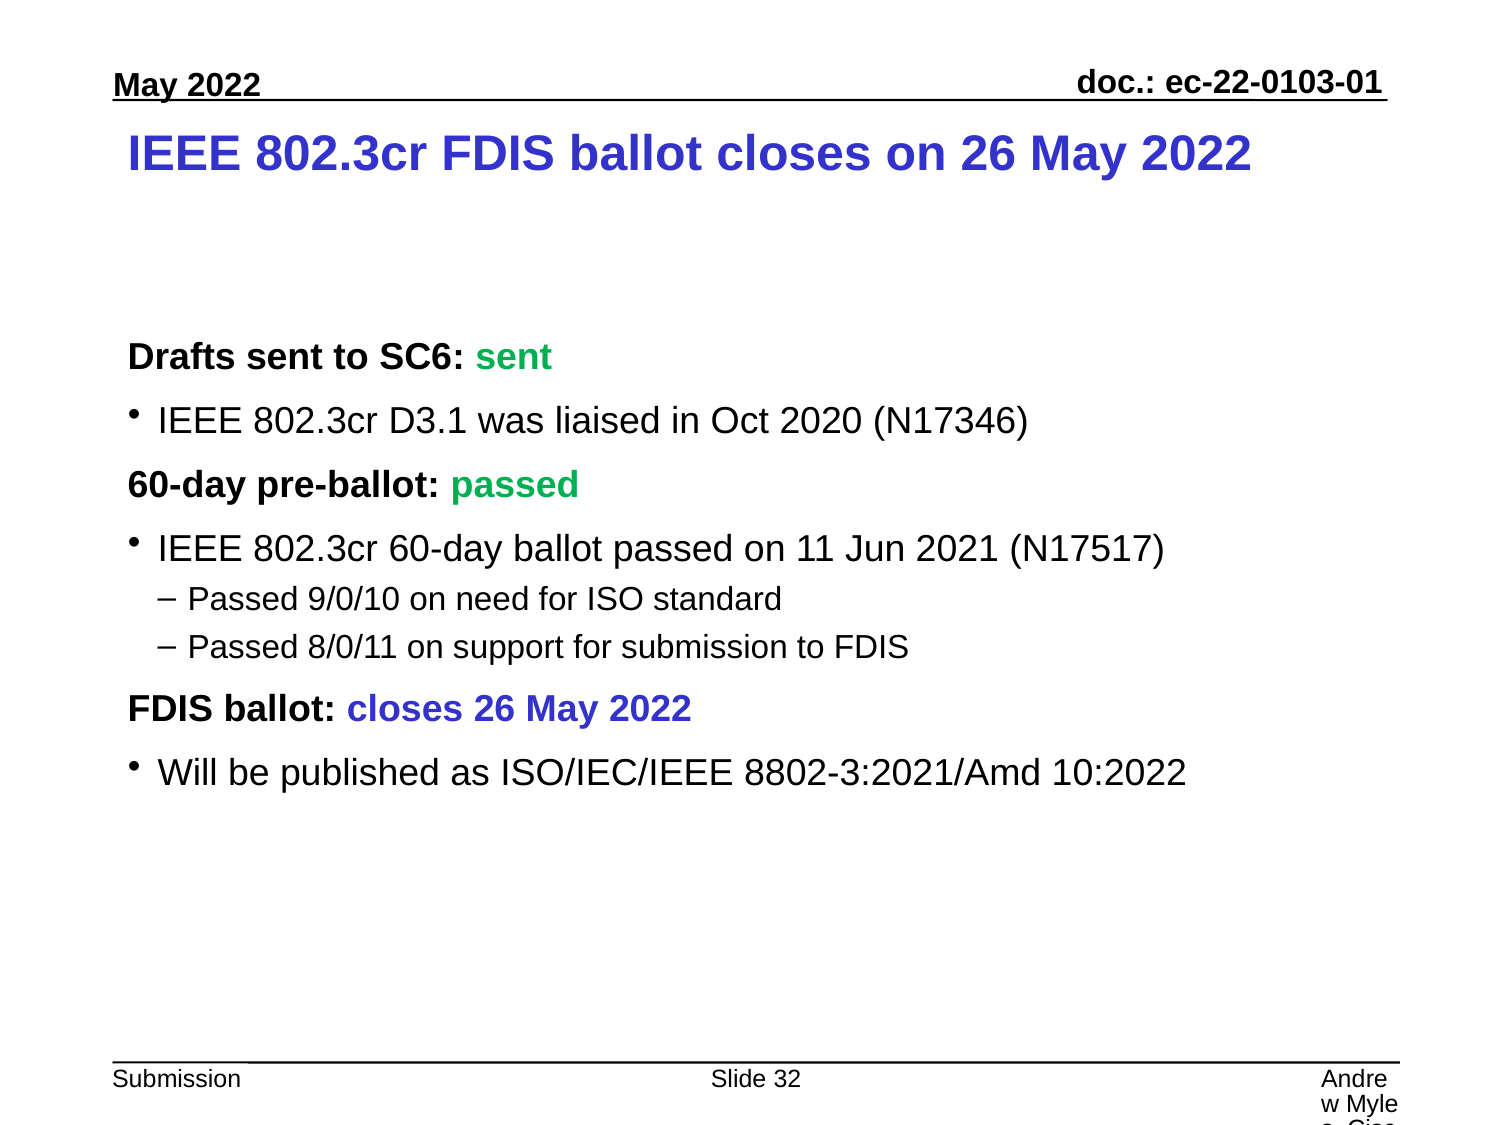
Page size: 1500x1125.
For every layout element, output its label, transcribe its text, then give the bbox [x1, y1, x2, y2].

title IEEE 802.3cr FDIS ballot closes on 26 May 2022 [112, 112, 1388, 288]
footer Andrew Myles, Cisco [1320, 1061, 1402, 1093]
list Drafts sent to SC6: sent IEEE 802.3cr D3.1 was liaised in Oct 2020 (N17346) 60-day pre-ballot: passed IEEE 802.3cr 60-day ballot passed on 11 Jun 2021 (N17517) Passed 9/0/10 on need for ISO standard Passed 8/0/11 on support for submission to FDIS FDIS ballot: closes 26 May 2022 Will be published as ISO/IEC/IEEE 8802-3:2021/Amd 10:2022 [112, 324, 1388, 1000]
slide_number Slide 32 [709, 1061, 803, 1093]
